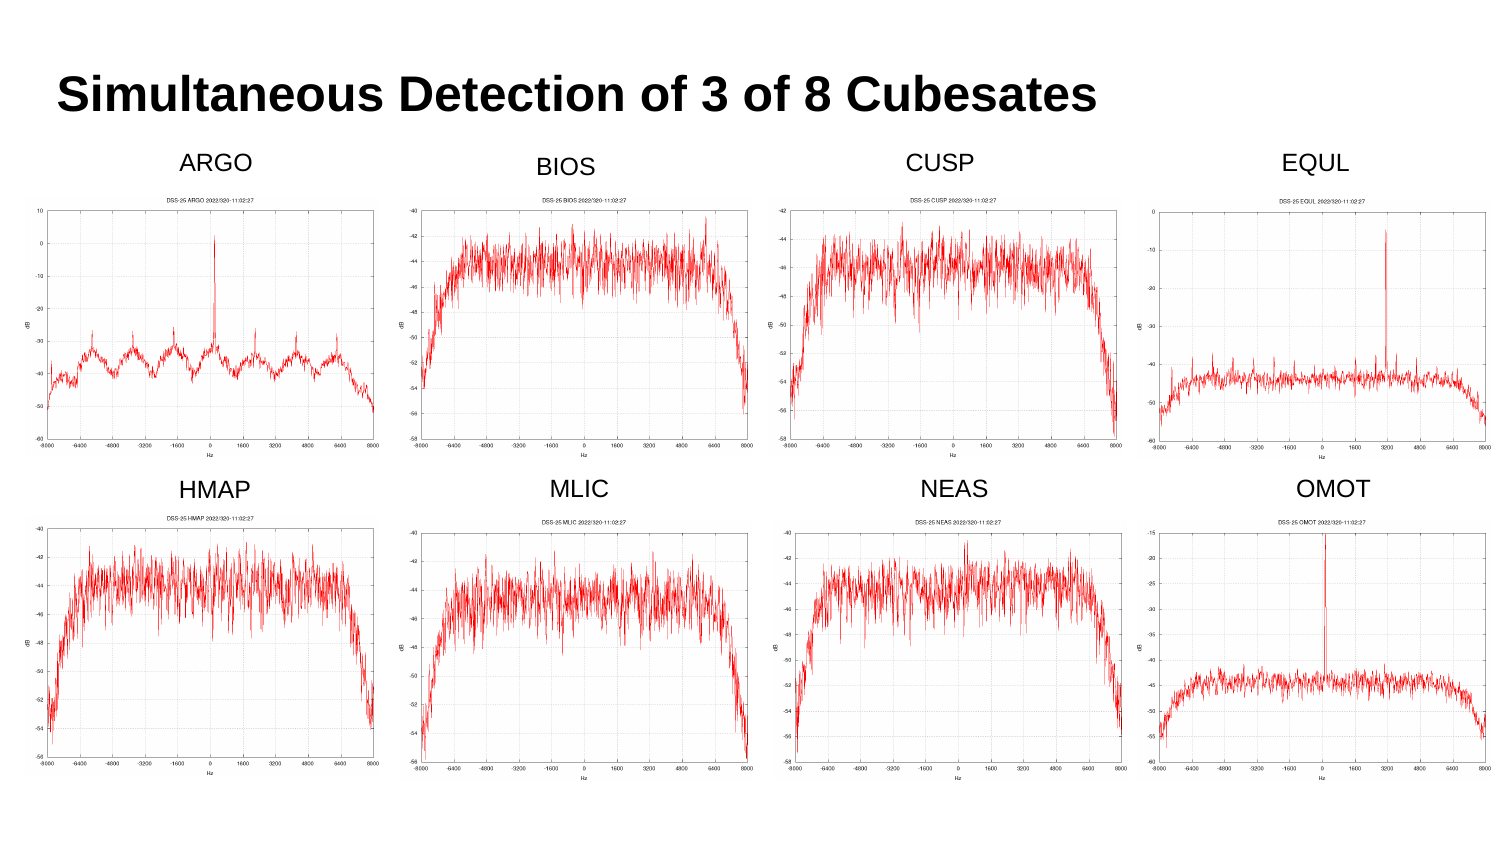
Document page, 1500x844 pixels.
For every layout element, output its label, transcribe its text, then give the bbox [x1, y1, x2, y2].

picture [773, 520, 1127, 780]
text_box NEAS [905, 465, 1015, 510]
text_box MLIC [534, 465, 644, 510]
picture [1137, 199, 1491, 459]
picture [1137, 520, 1491, 780]
text_box EQUL [1266, 138, 1376, 184]
title Simultaneous Detection of 3 of 8 Cubesates [41, 53, 1439, 125]
picture [24, 515, 379, 776]
text_box HMAP [164, 466, 274, 512]
text_box ARGO [164, 138, 274, 184]
picture [399, 197, 753, 458]
text_box OMOT [1281, 467, 1391, 510]
picture [768, 197, 1123, 458]
text_box BIOS [521, 142, 631, 188]
picture [399, 520, 753, 780]
picture [24, 197, 379, 458]
text_box CUSP [890, 138, 1000, 184]
